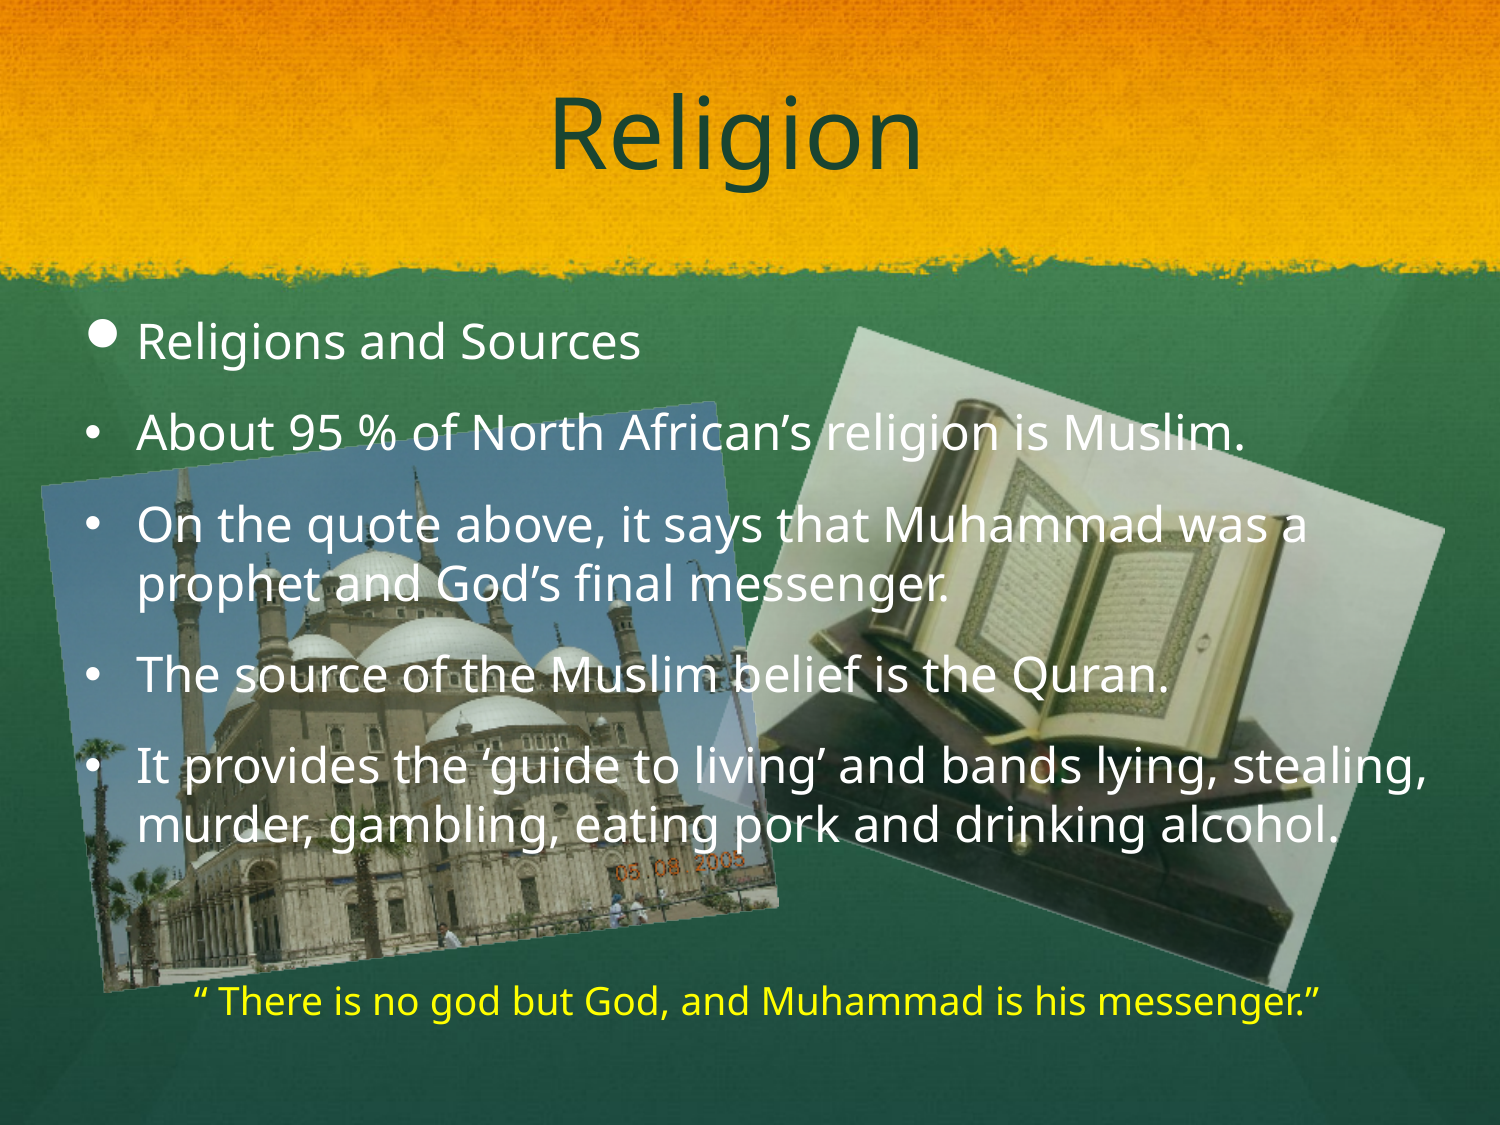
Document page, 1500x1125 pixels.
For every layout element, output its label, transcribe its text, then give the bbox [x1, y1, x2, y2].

title Religion [125, 13, 1375, 246]
list Religions and Sources About 95 % of North African’s religion is Muslim. On the quote above, it says that Muhammad was a prophet and God’s final messenger. The source of the Muslim belief is the Quran. It provides the ‘guide to living’ and bands lying, stealing, murder, gambling, eating pork and drinking alcohol. “ There is no god but God, and Muhammad is his messenger.” [69, 302, 1445, 1084]
picture [0, 0, 1500, 1125]
